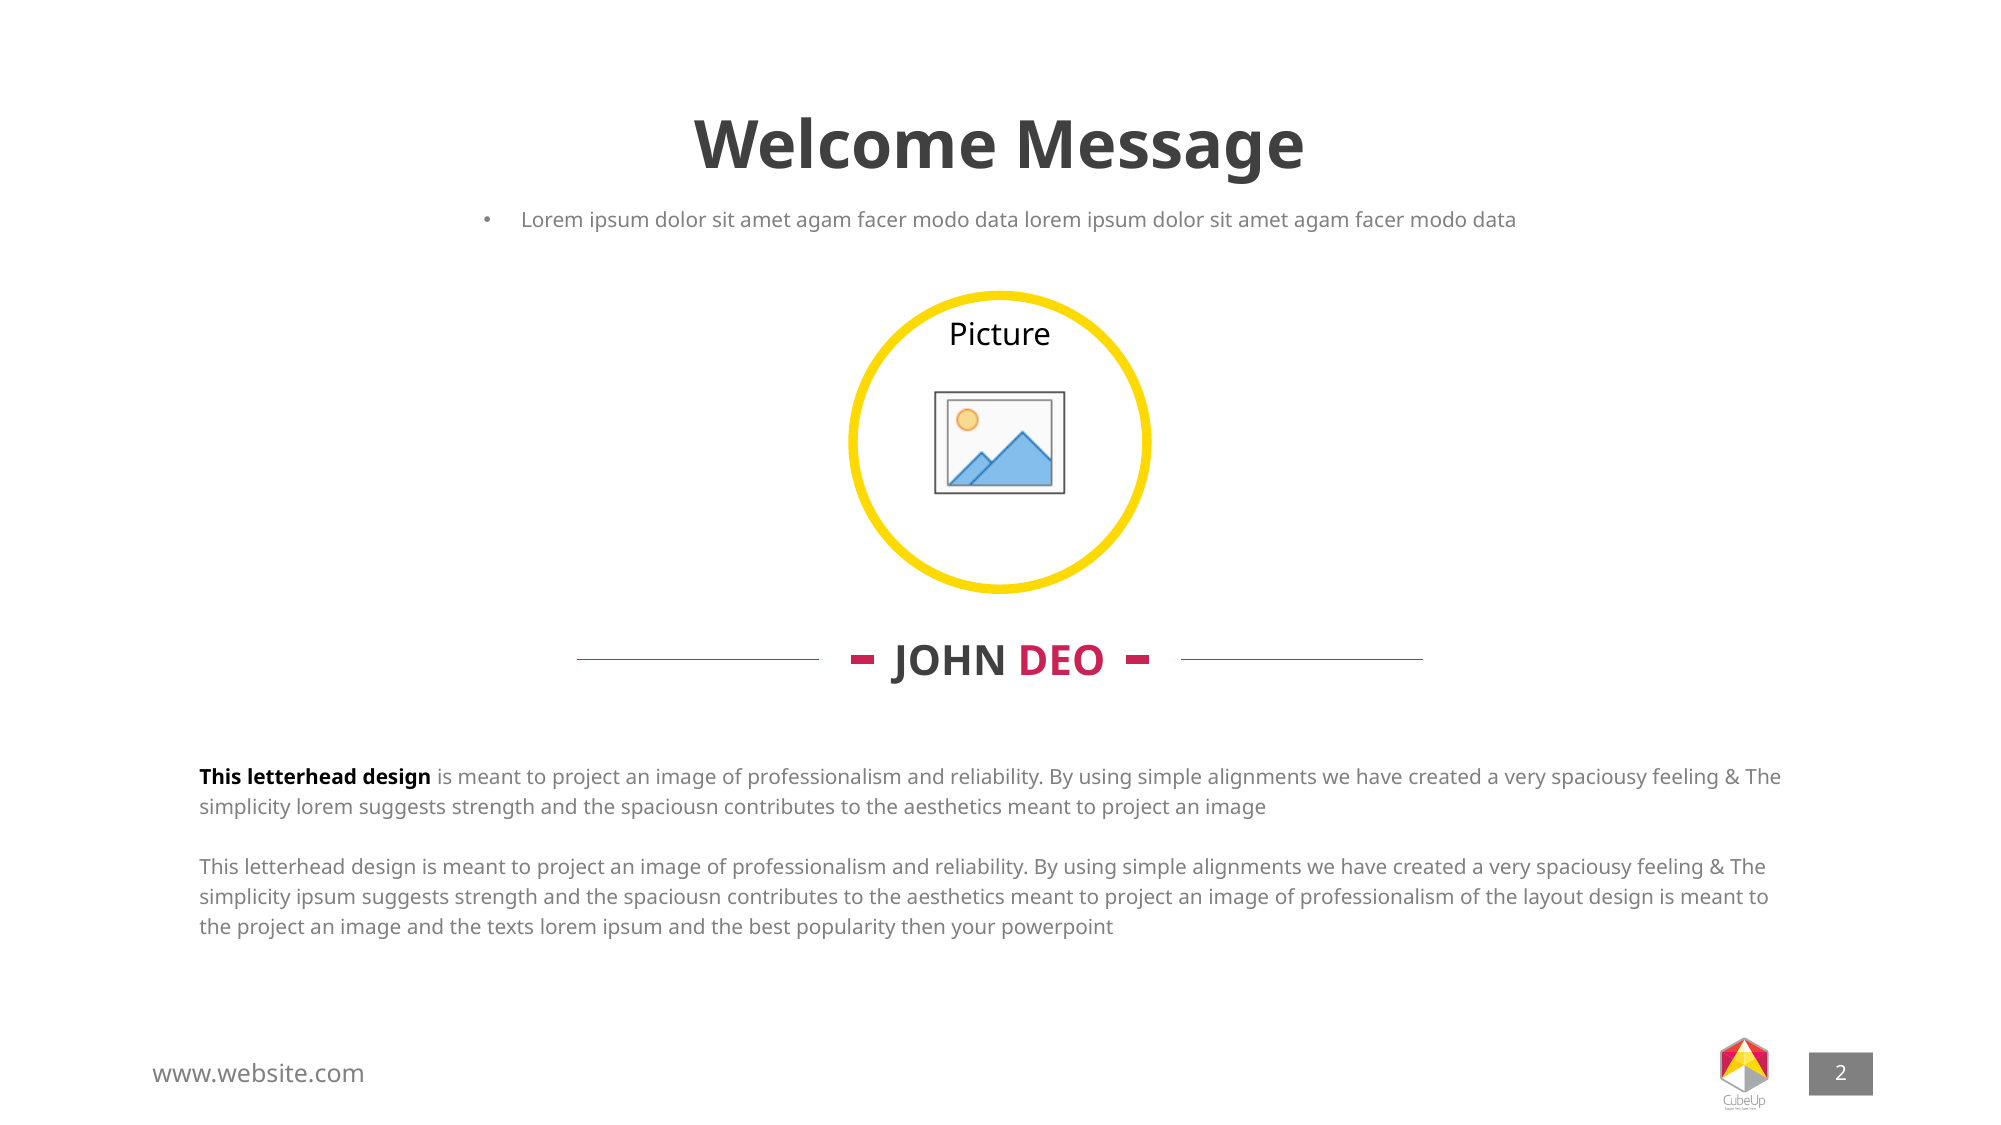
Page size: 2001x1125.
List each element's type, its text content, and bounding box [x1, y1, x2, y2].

text_box [851, 383, 864, 501]
list Lorem ipsum dolor sit amet agam facer modo data lorem ipsum dolor sit amet agam facer modo data [137, 202, 1863, 246]
slide_number www.website.com [137, 1042, 391, 1103]
text_box [943, 579, 1057, 591]
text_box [576, 626, 1424, 693]
text_box [1137, 386, 1148, 499]
picture [864, 306, 1137, 579]
title Welcome Message [137, 96, 1863, 198]
slide_number 2 [1809, 1052, 1873, 1096]
text_box This letterhead design is meant to project an image of professionalism and reliability. By using simple alignments we have created a very spaciousy feeling & The simplicity lorem suggests strength and the spaciousn contributes to the aesthetics meant to project an image This letterhead design is meant to project an image of professionalism and reliability. By using simple alignments we have created a very spaciousy feeling & The simplicity ipsum suggests strength and the spaciousn contributes to the aesthetics meant to project an image of professionalism of the layout design is meant to the project an image and the texts lorem ipsum and the best popularity then your powerpoint [199, 733, 1801, 964]
text_box [942, 294, 1058, 306]
